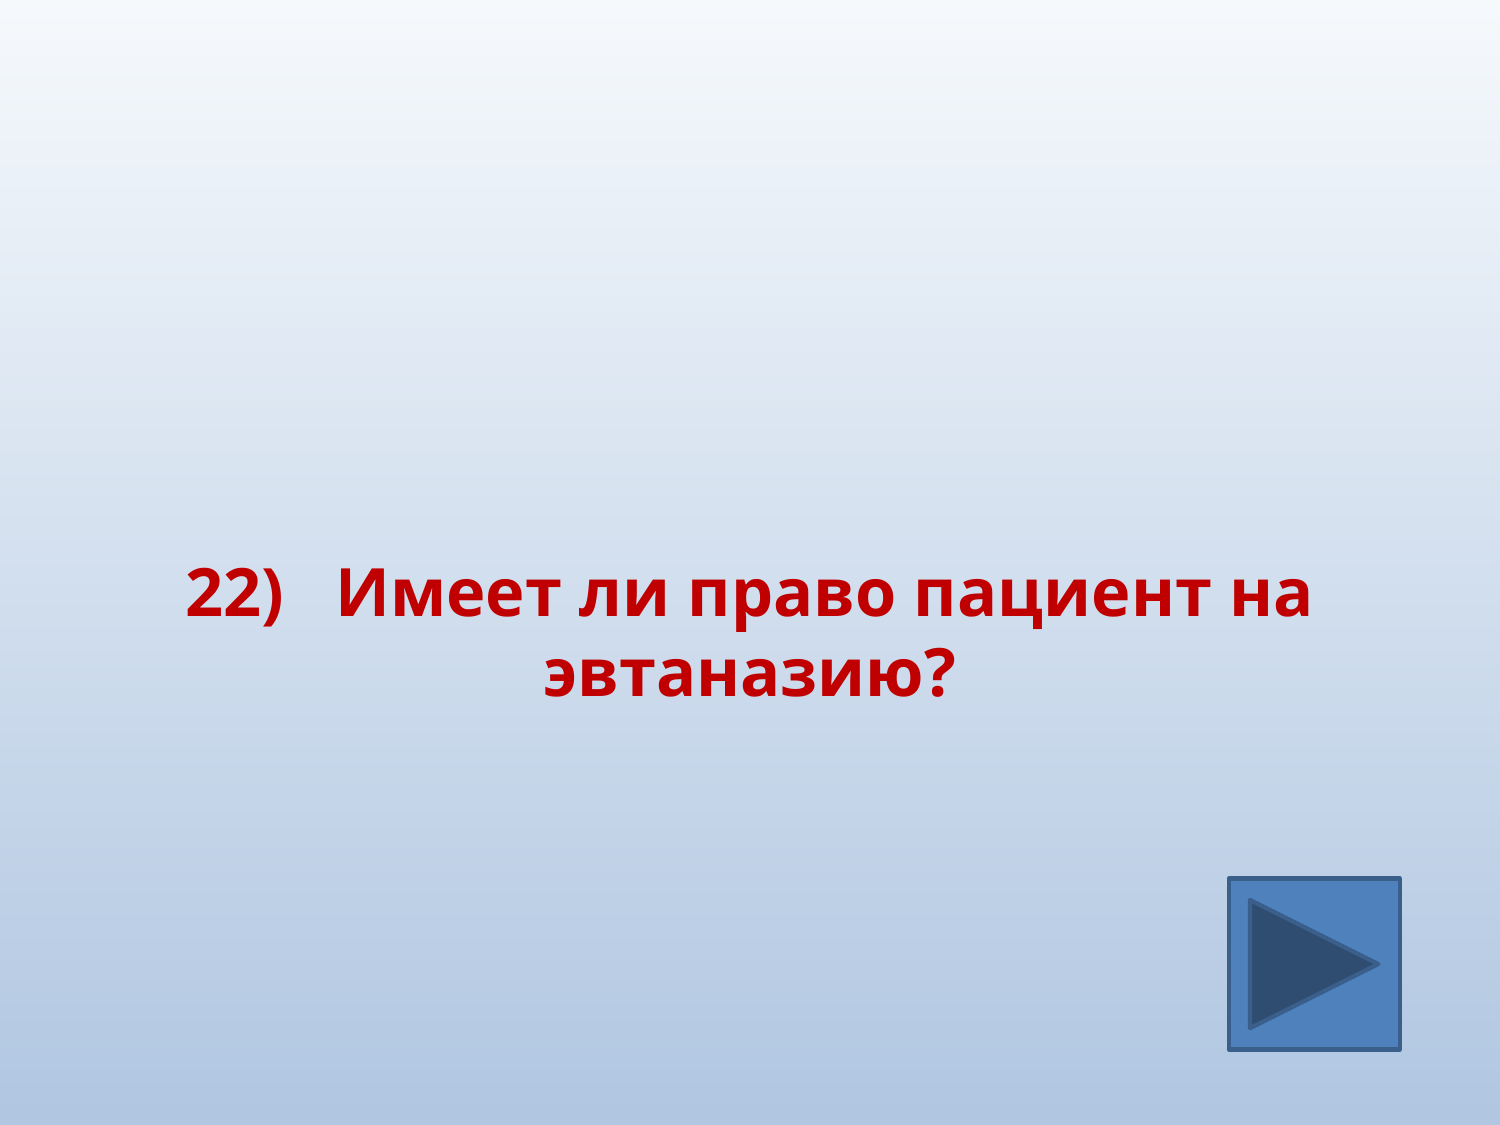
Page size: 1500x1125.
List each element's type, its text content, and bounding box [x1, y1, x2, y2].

text_box [1227, 876, 1402, 1052]
list 22) Имеет ли право пациент на эвтаназию? [75, 262, 1425, 1005]
